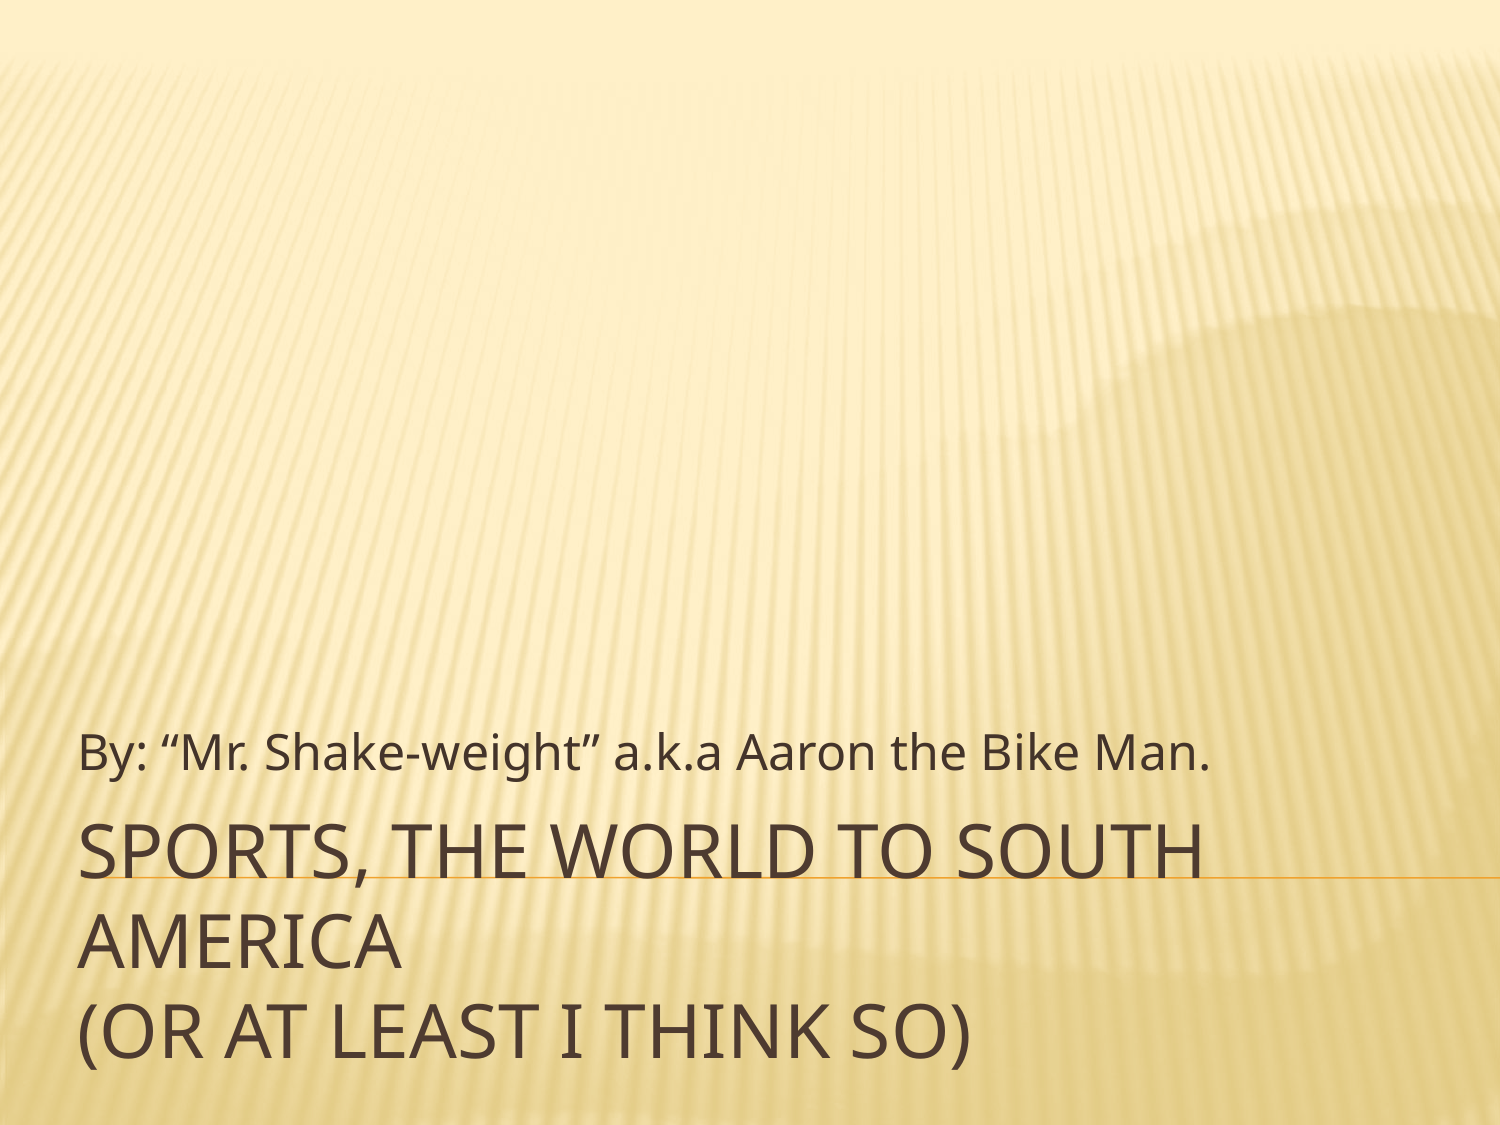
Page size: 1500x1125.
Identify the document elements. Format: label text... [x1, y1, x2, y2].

title Sports, the world to South America (Or at least I think so) [62, 796, 1450, 997]
subtitle By: “Mr. Shake-weight” a.k.a Aaron the Bike Man. [62, 637, 1451, 788]
